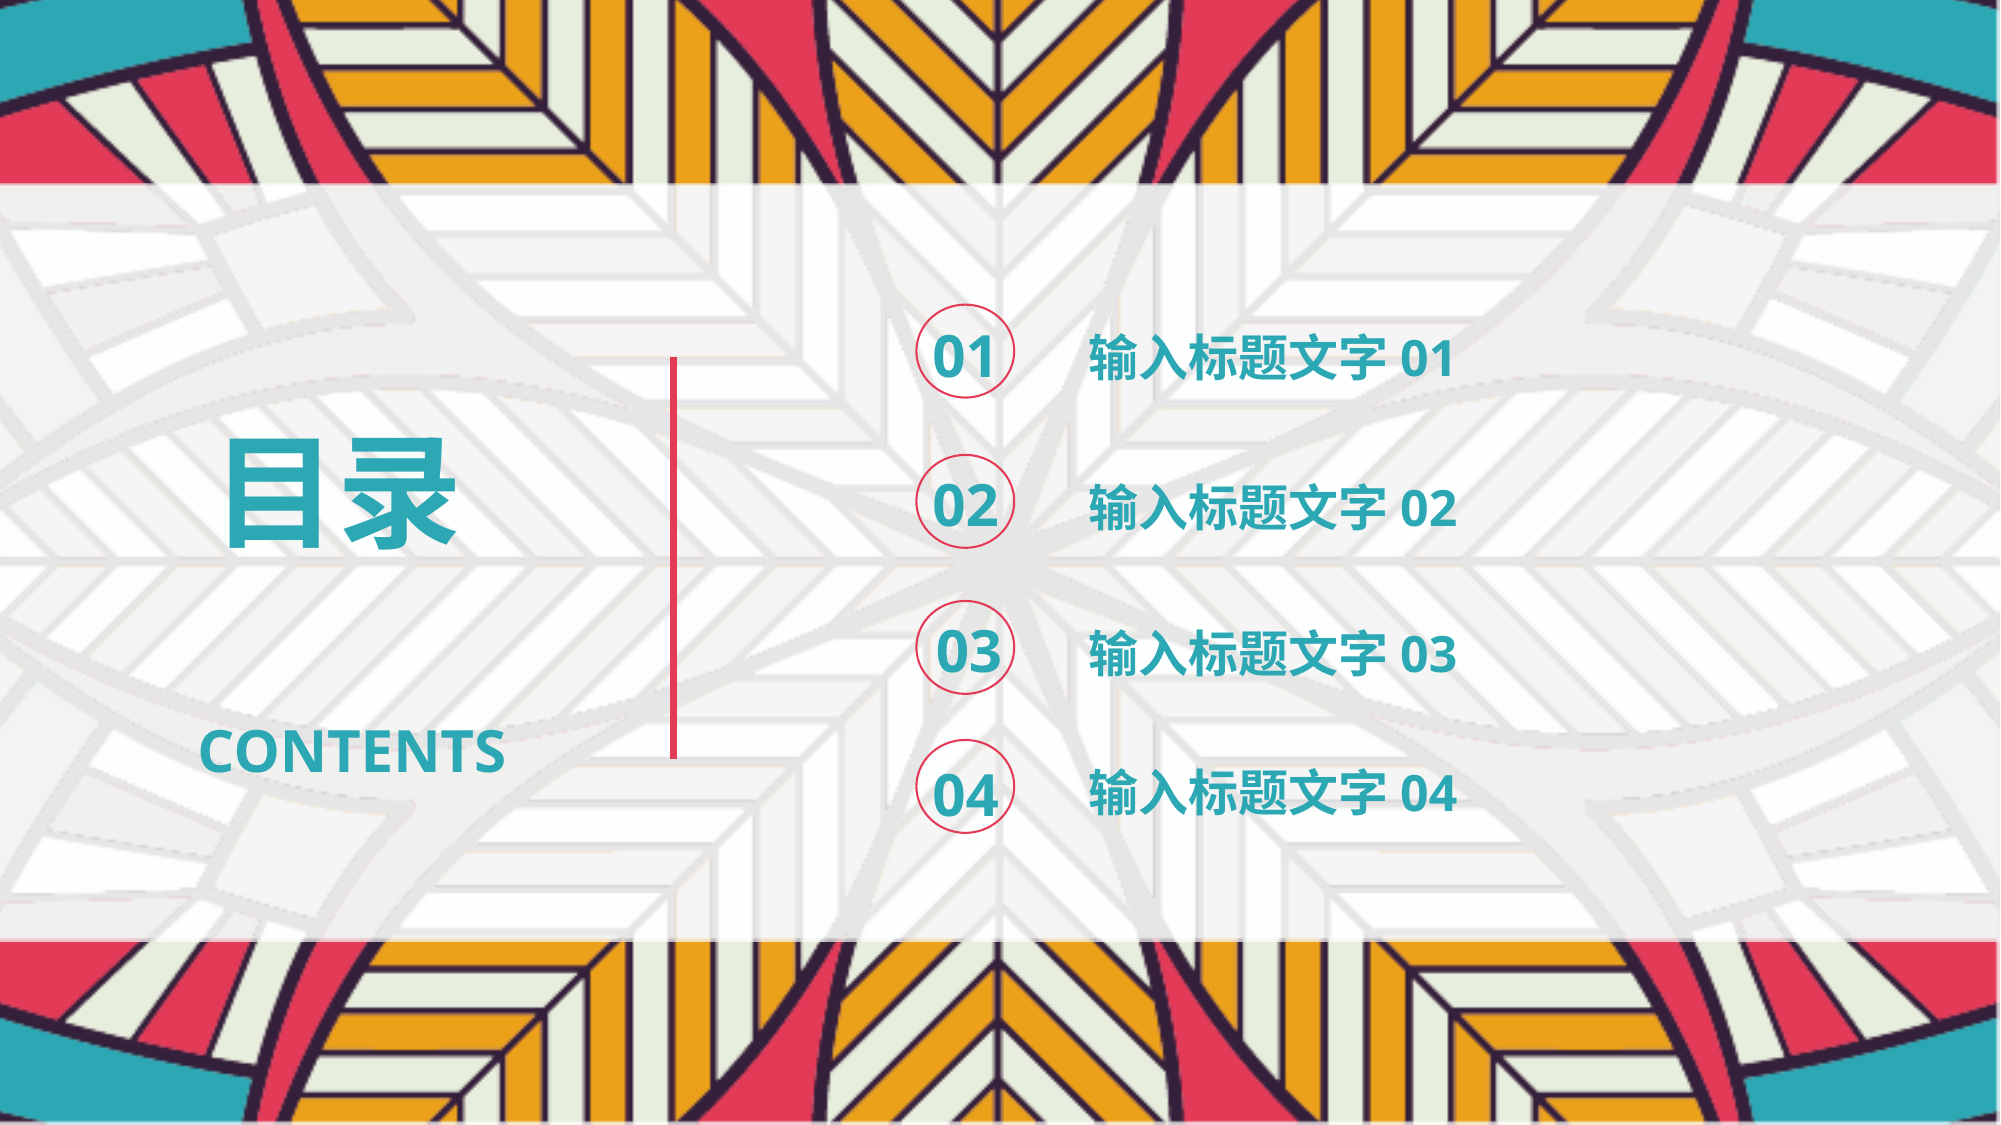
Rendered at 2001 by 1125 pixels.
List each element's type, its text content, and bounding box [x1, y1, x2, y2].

text_box 目录 CONTENTS [168, 406, 536, 791]
text_box 04 [908, 750, 1023, 836]
text_box [940, 599, 990, 606]
text_box 输入标题文字03 [1073, 615, 1634, 690]
text_box 03 [912, 606, 1027, 692]
text_box [938, 303, 993, 311]
text_box 输入标题文字02 [1073, 468, 1634, 544]
picture [0, 0, 2001, 1125]
text_box 01 [908, 311, 1023, 397]
text_box [940, 453, 990, 460]
text_box [933, 738, 998, 750]
text_box 输入标题文字04 [1073, 753, 1634, 829]
text_box 输入标题文字01 [1073, 318, 1634, 394]
text_box 02 [908, 460, 1023, 546]
